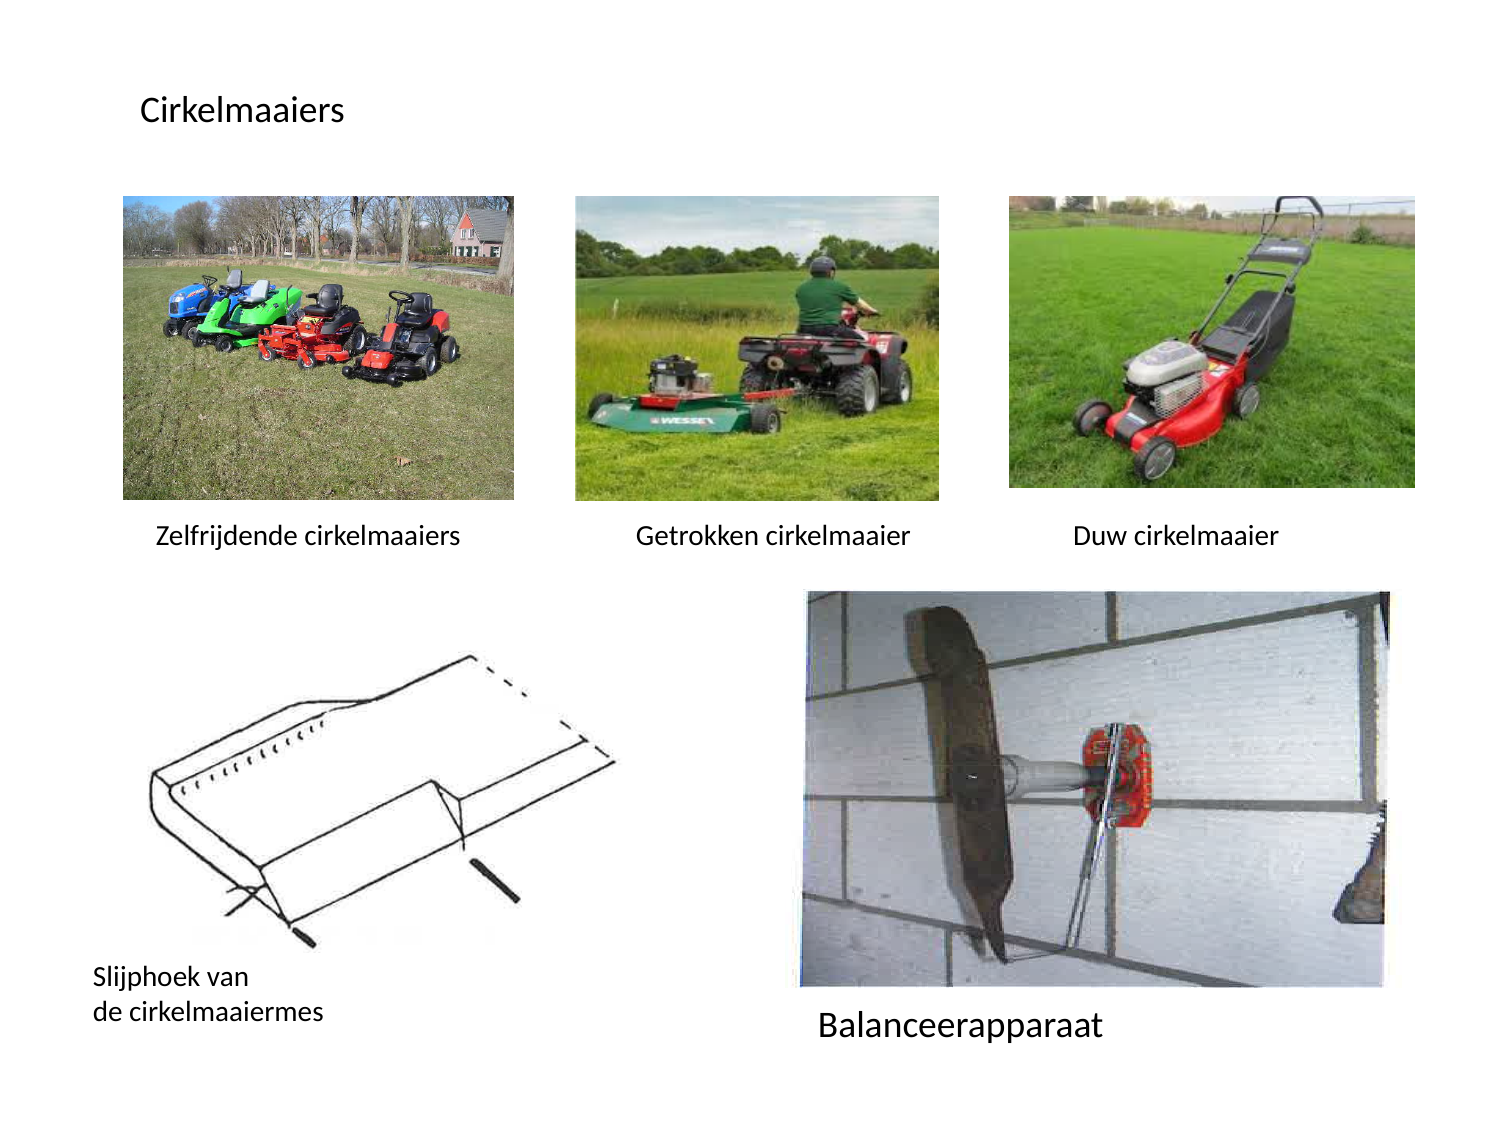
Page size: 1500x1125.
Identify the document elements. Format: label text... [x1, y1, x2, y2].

text_box Balanceerapparaat [803, 1012, 1119, 1053]
text_box Slijphoek van de cirkelmaaiermes [78, 949, 339, 1035]
picture [575, 196, 939, 501]
text_box Cirkelmaaiers [125, 78, 360, 138]
picture [123, 196, 514, 501]
text_box Zelfrijdende cirkelmaaiers Getrokken cirkelmaaier Duw cirkelmaaier [141, 508, 1302, 559]
picture [785, 587, 1442, 1004]
picture [128, 633, 661, 953]
picture [1009, 196, 1415, 488]
